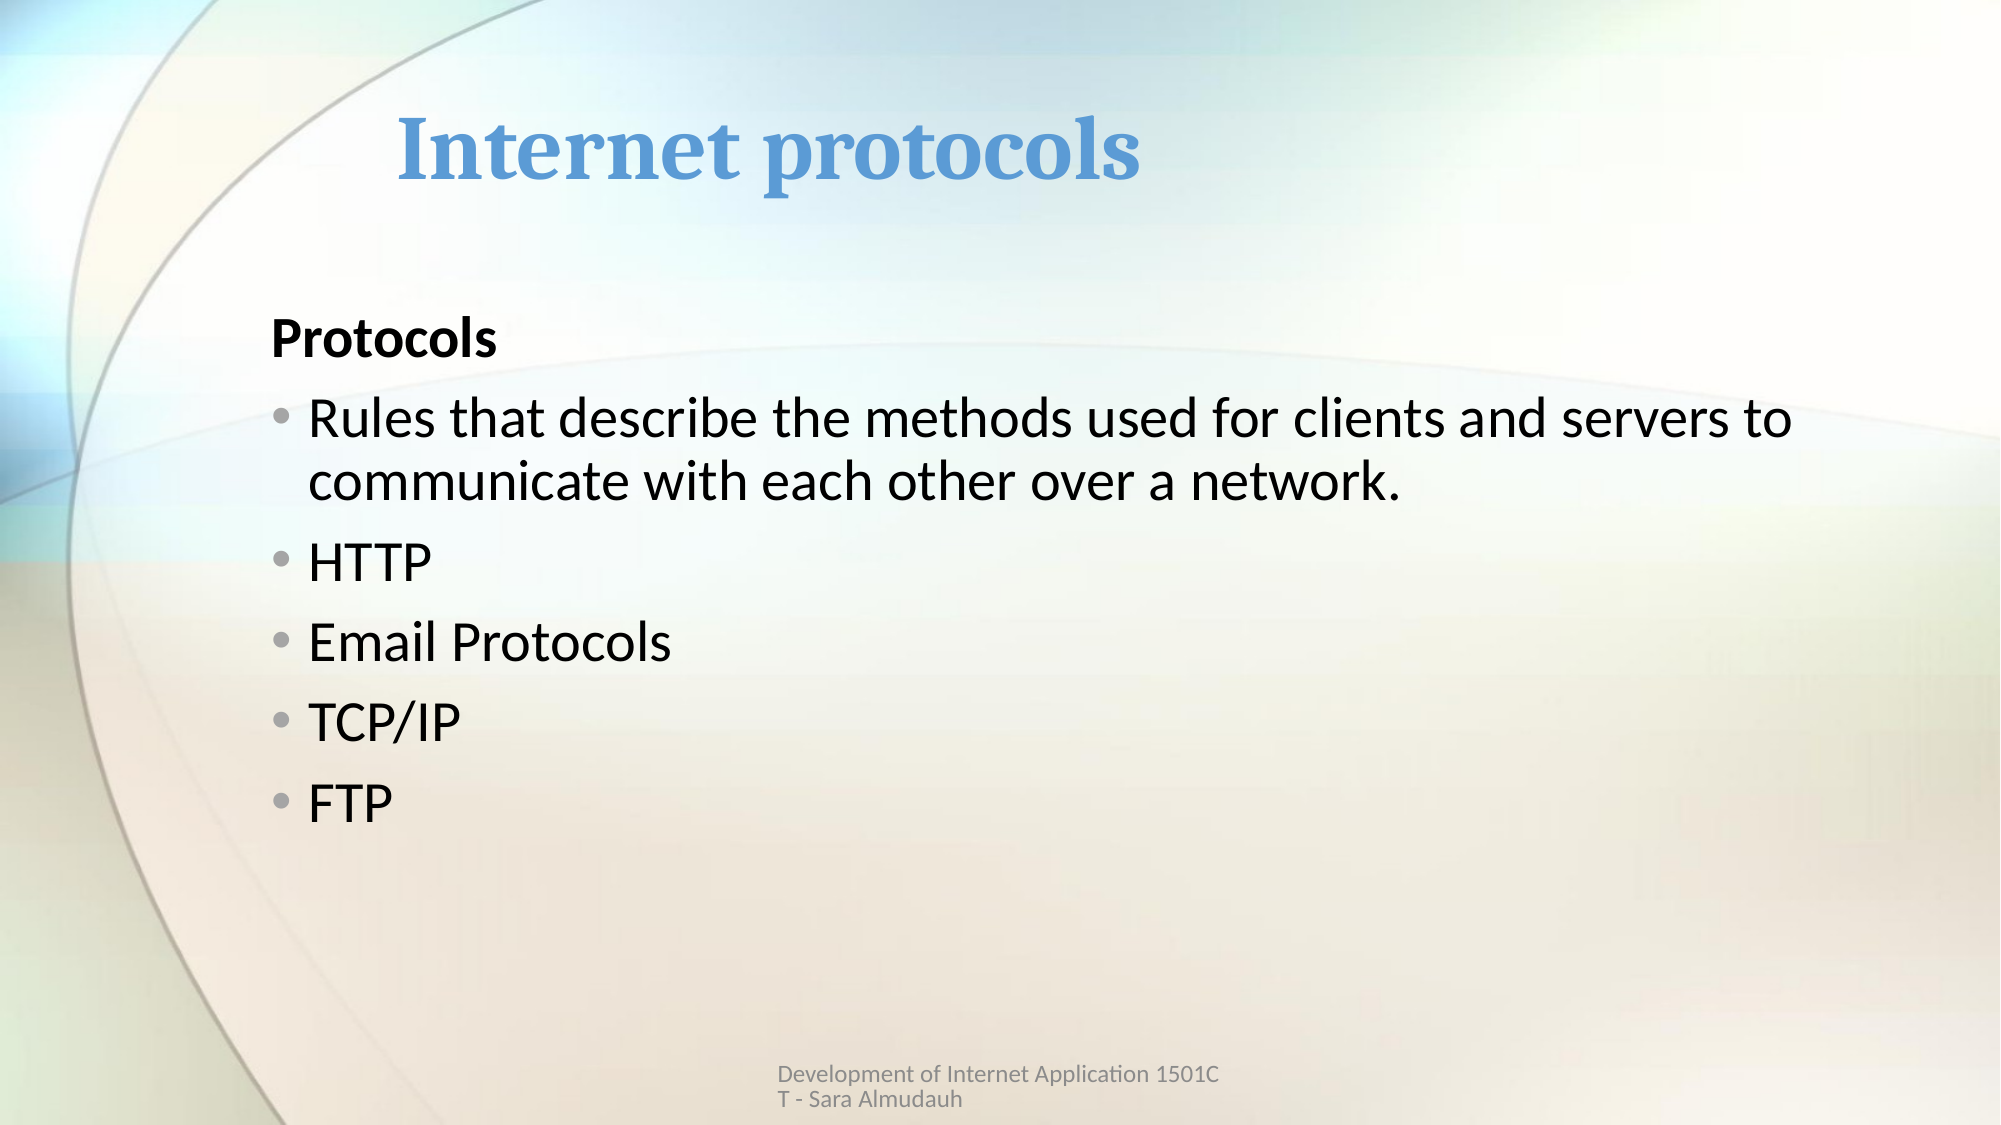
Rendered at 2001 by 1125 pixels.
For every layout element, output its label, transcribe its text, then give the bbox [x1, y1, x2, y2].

picture [0, 0, 2001, 1125]
footer Development of Internet Application 1501CT - Sara Almudauh [762, 1042, 1238, 1103]
title Internet protocols [381, 59, 1863, 227]
list Protocols Rules that describe the methods used for clients and servers to communicate with each other over a network. HTTP Email Protocols TCP/IP FTP [256, 299, 1863, 1014]
